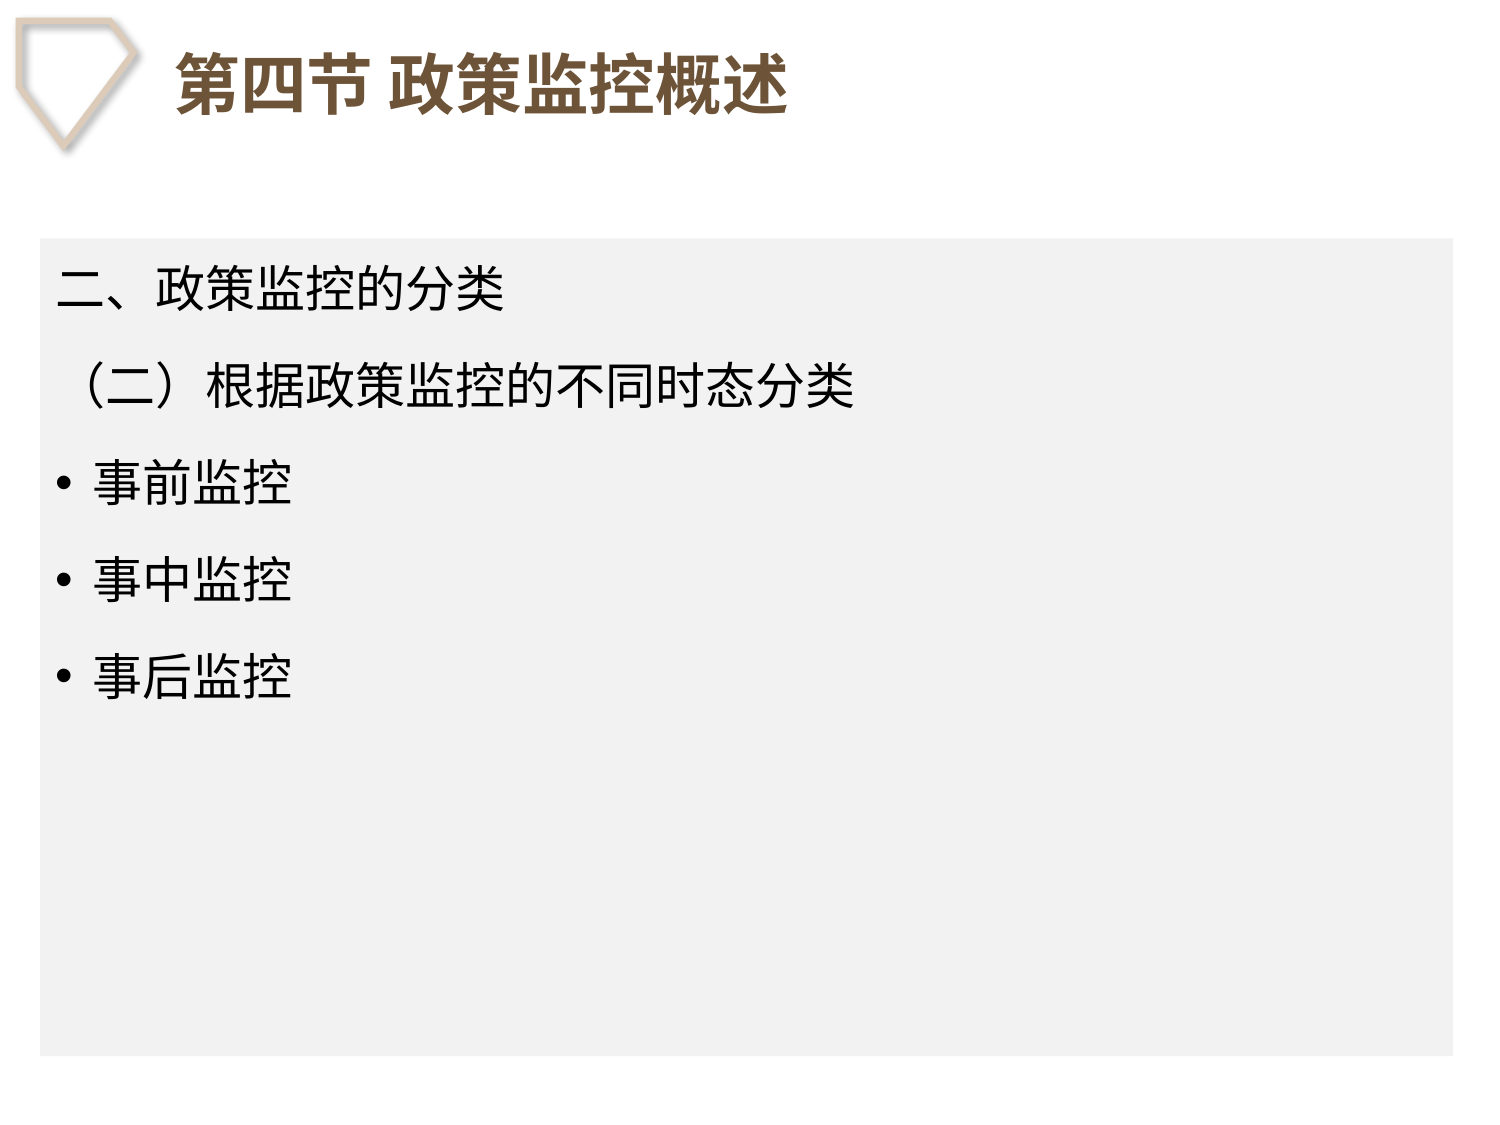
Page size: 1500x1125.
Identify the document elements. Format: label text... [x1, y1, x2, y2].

list 二、政策监控的分类 （二）根据政策监控的不同时态分类 事前监控 事中监控 事后监控 [40, 238, 1454, 1057]
title 第四节 政策监控概述 [158, 18, 1456, 159]
